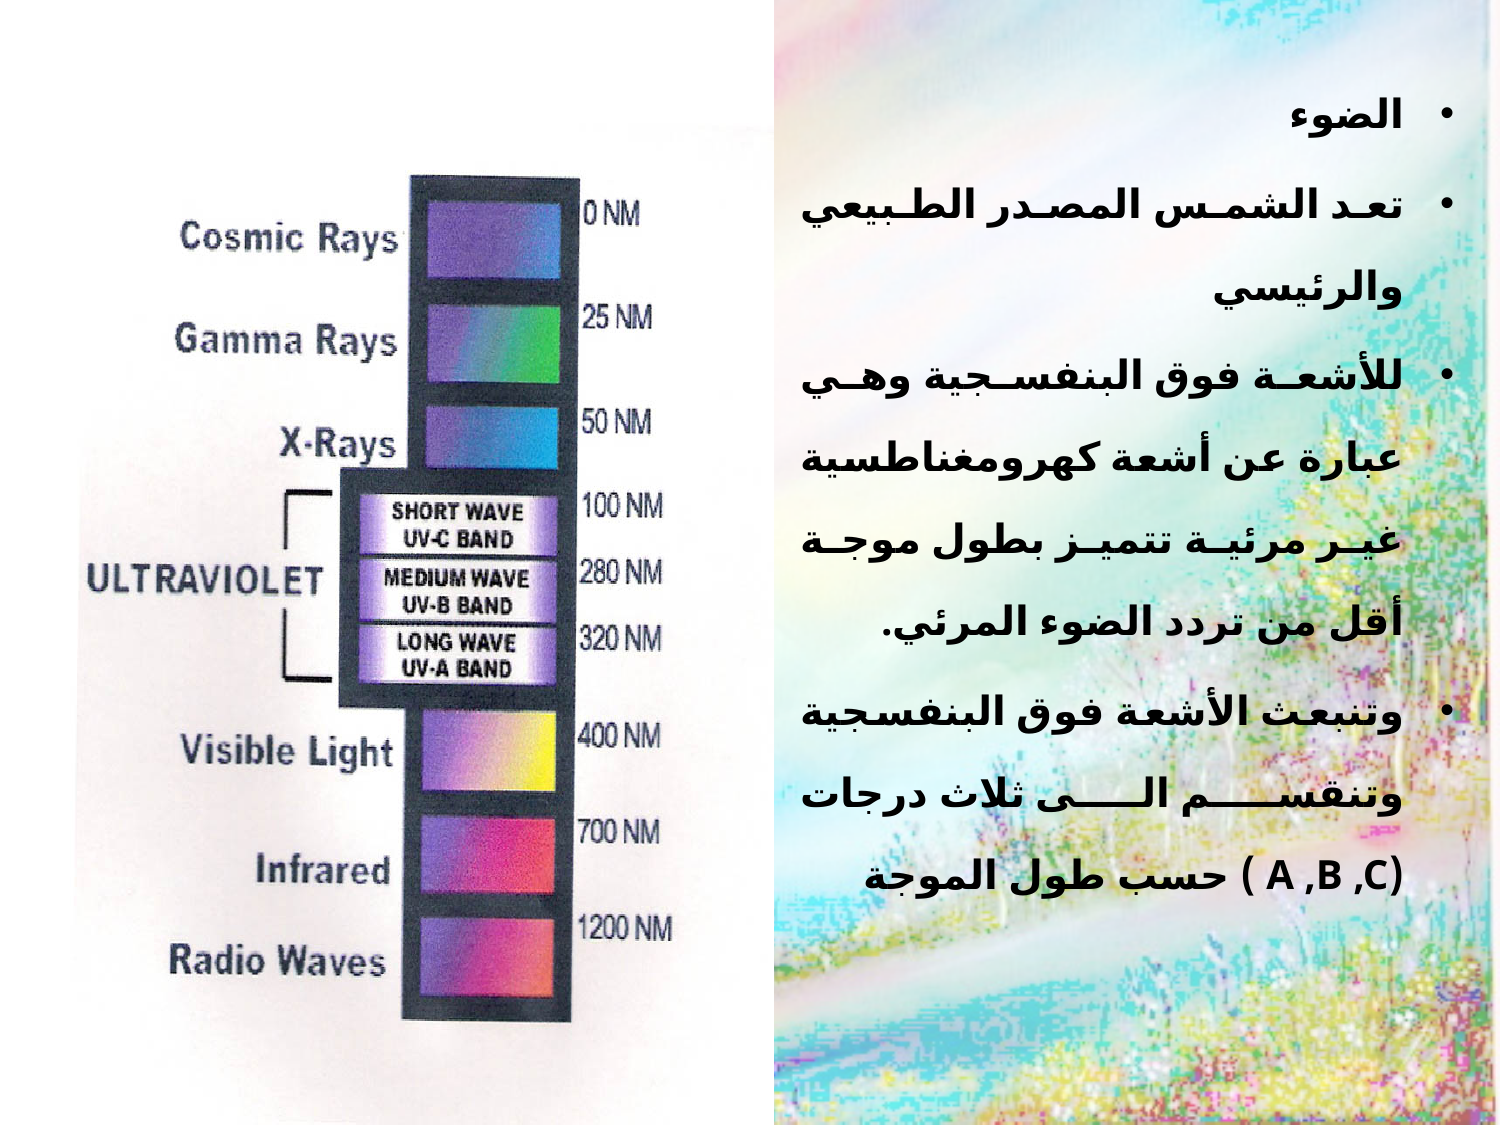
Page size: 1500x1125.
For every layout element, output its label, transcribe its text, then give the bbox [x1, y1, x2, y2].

list الضوء تعد الشمس المصدر الطبيعي والرئيسي للأشعة فوق البنفسجية وهي عبارة عن أشعة كهرومغناطسية غير مرئية تتميز بطول موجة أقل من تردد الضوء المرئي. وتنبعث الأشعة فوق البنفسجية وتنقسم الى ثلاث درجات (A ,B ,C ) حسب طول الموجة [785, 46, 1465, 1067]
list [0, 0, 774, 1125]
